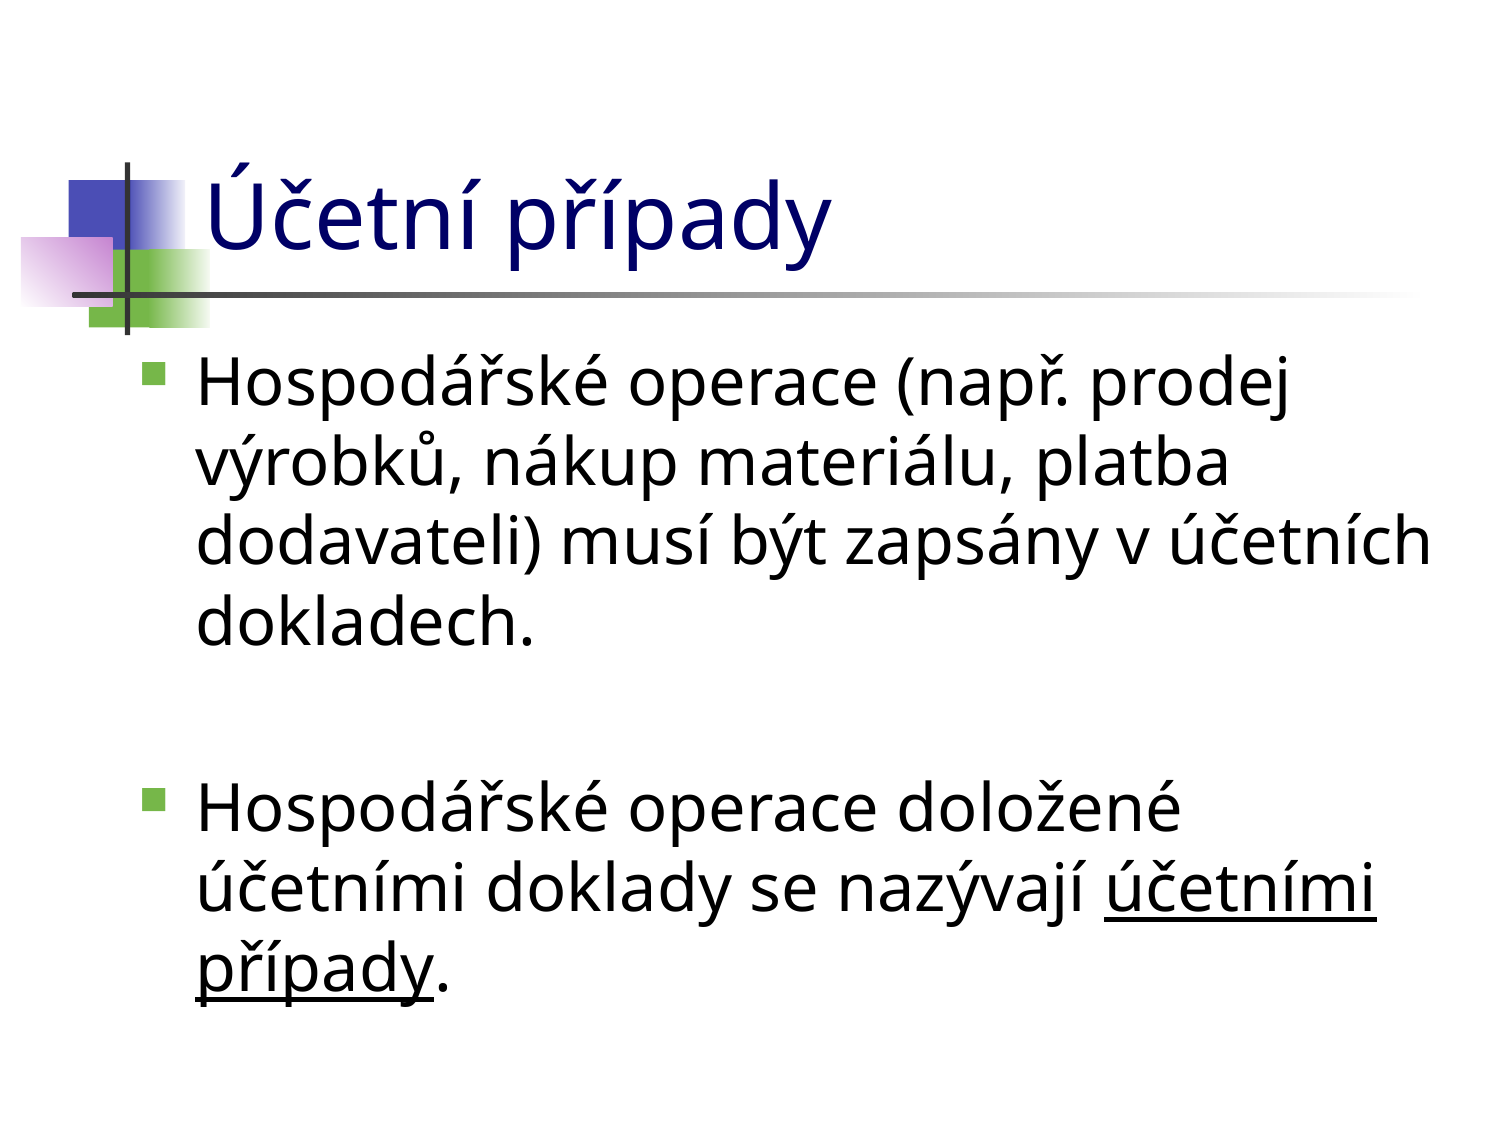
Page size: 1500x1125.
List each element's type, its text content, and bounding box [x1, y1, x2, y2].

title Účetní případy [188, 35, 1468, 275]
list Hospodářské operace (např. prodej výrobků, nákup materiálu, platba dodavateli) musí být zapsány v účetních dokladech. Hospodářské operace doložené účetními doklady se nazývají účetními případy. [123, 331, 1469, 1006]
